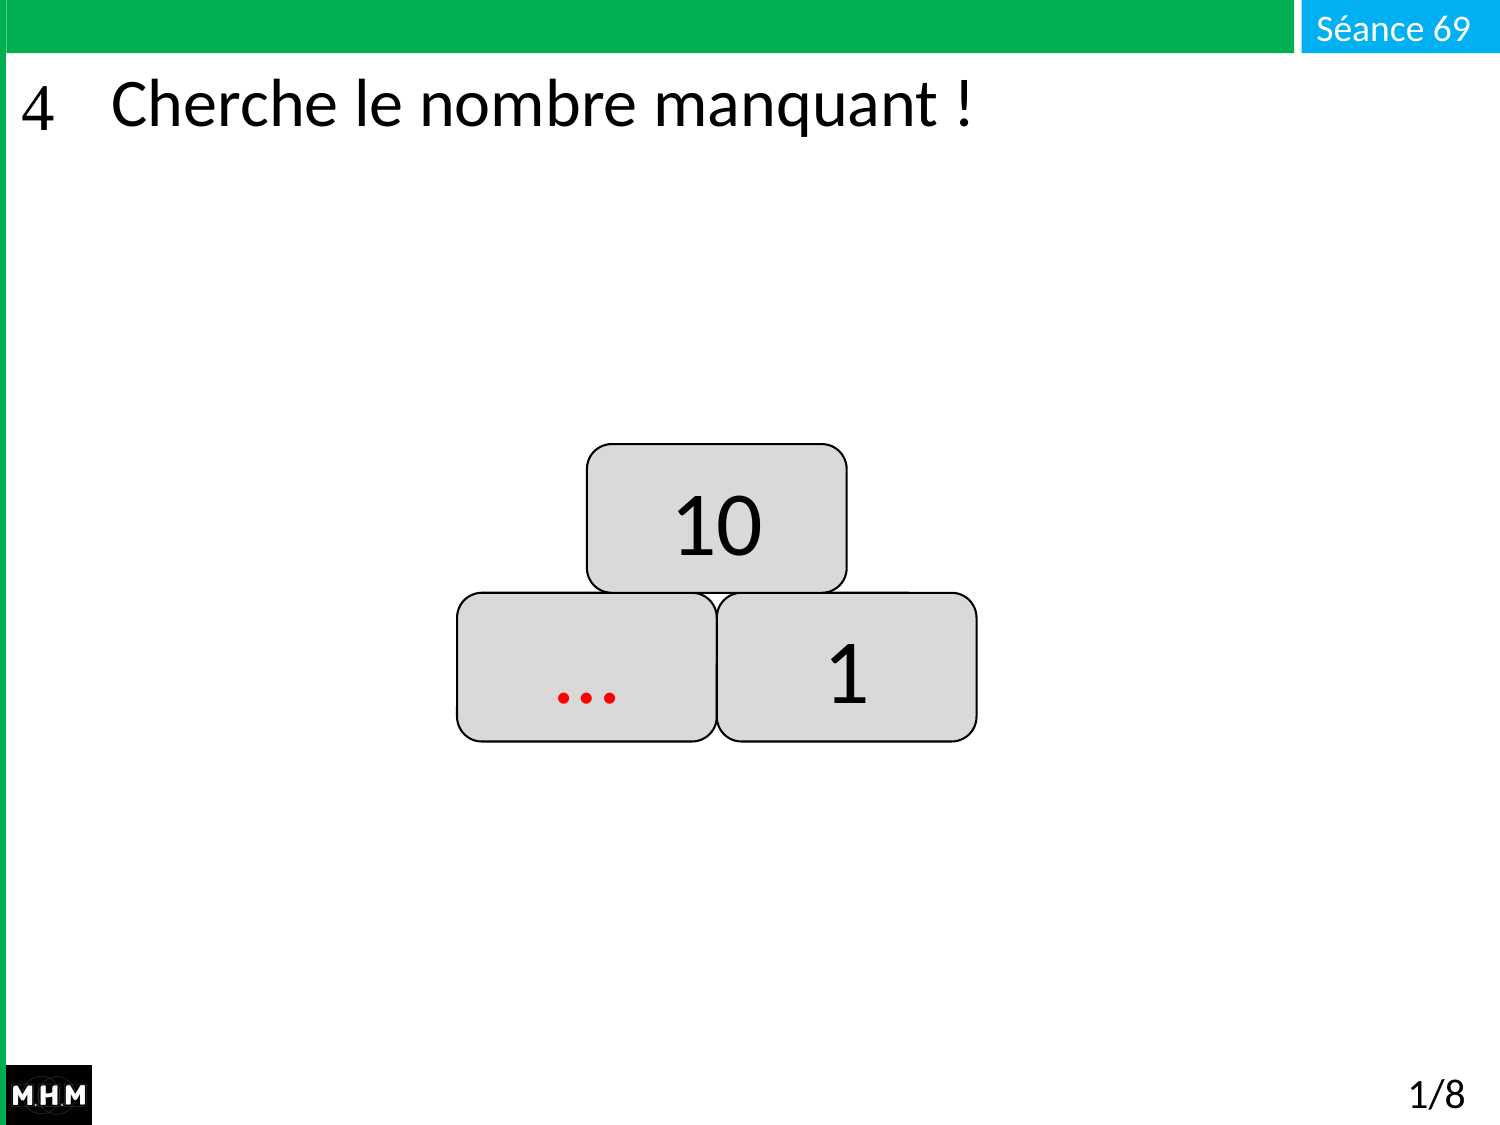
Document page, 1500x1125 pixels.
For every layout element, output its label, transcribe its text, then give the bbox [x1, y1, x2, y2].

text_box 1 [715, 591, 978, 743]
picture [6, 1065, 92, 1125]
title Cherche le nombre manquant ! [96, 60, 1391, 150]
text_box … [455, 591, 717, 743]
text_box 10 [585, 443, 848, 594]
list 1/8 [1373, 1064, 1500, 1125]
